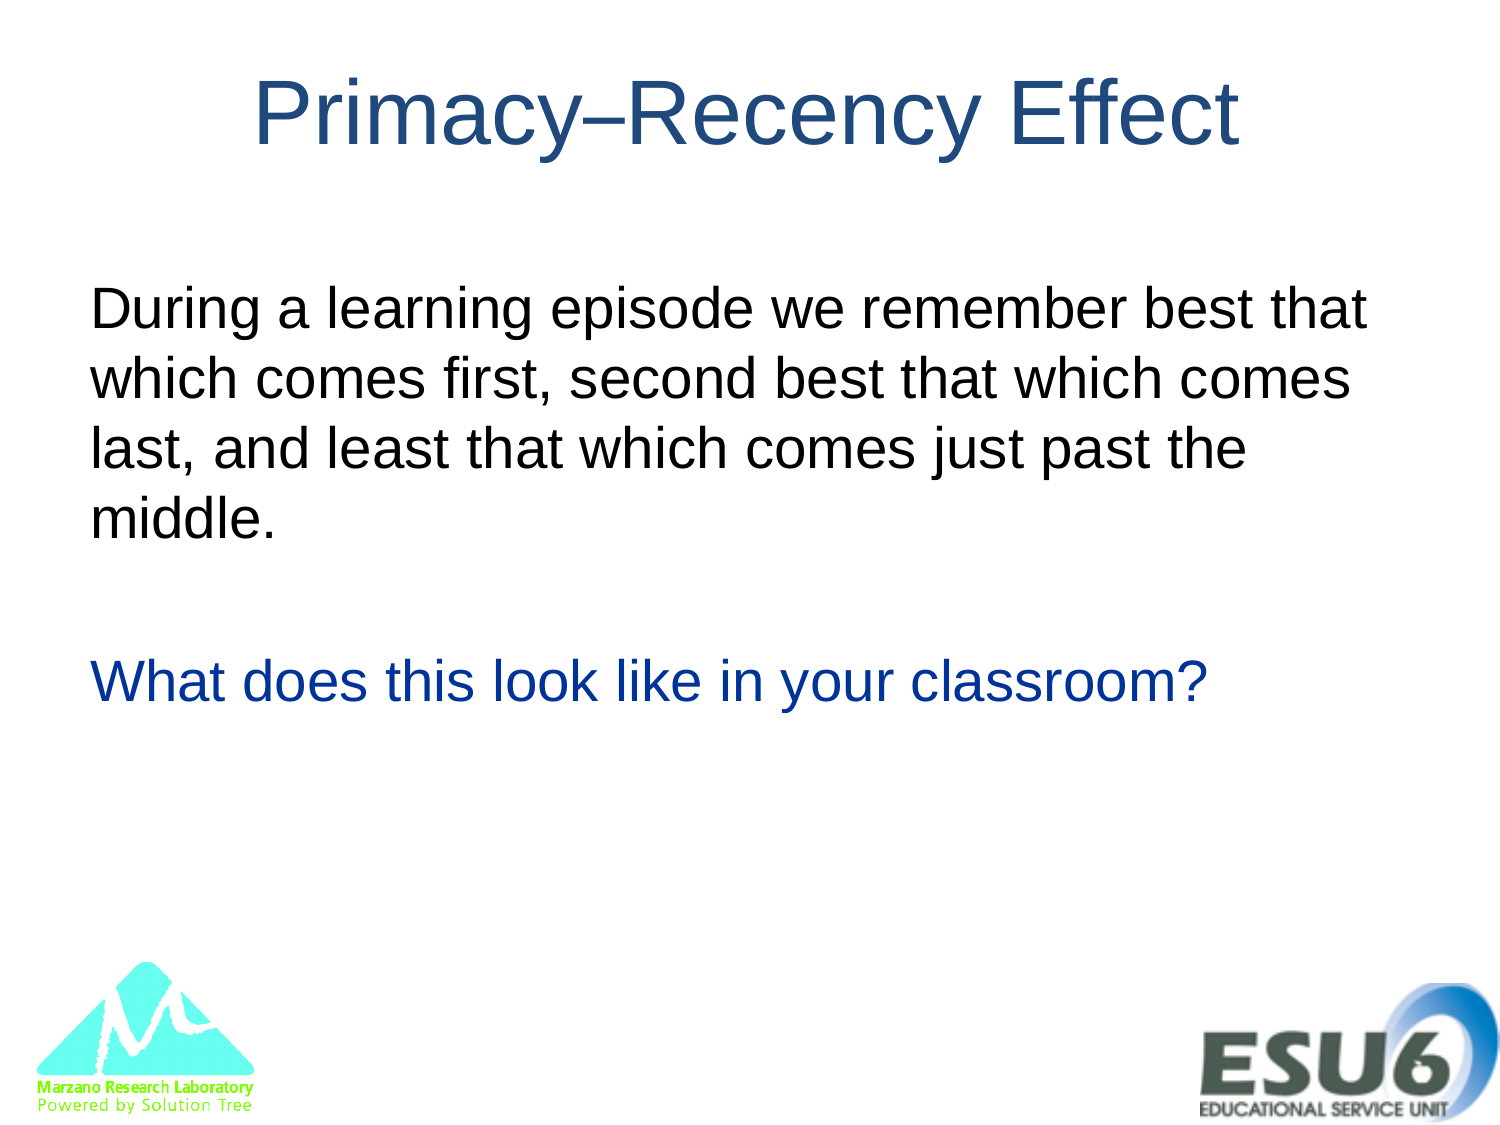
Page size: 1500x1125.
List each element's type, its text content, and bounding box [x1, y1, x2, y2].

list During a learning episode we remember best that which comes first, second best that which comes last, and least that which comes just past the middle. What does this look like in your classroom? [75, 262, 1425, 1005]
picture [37, 962, 254, 1114]
title Primacy–Recency Effect [75, 45, 1425, 233]
picture [1200, 983, 1500, 1125]
